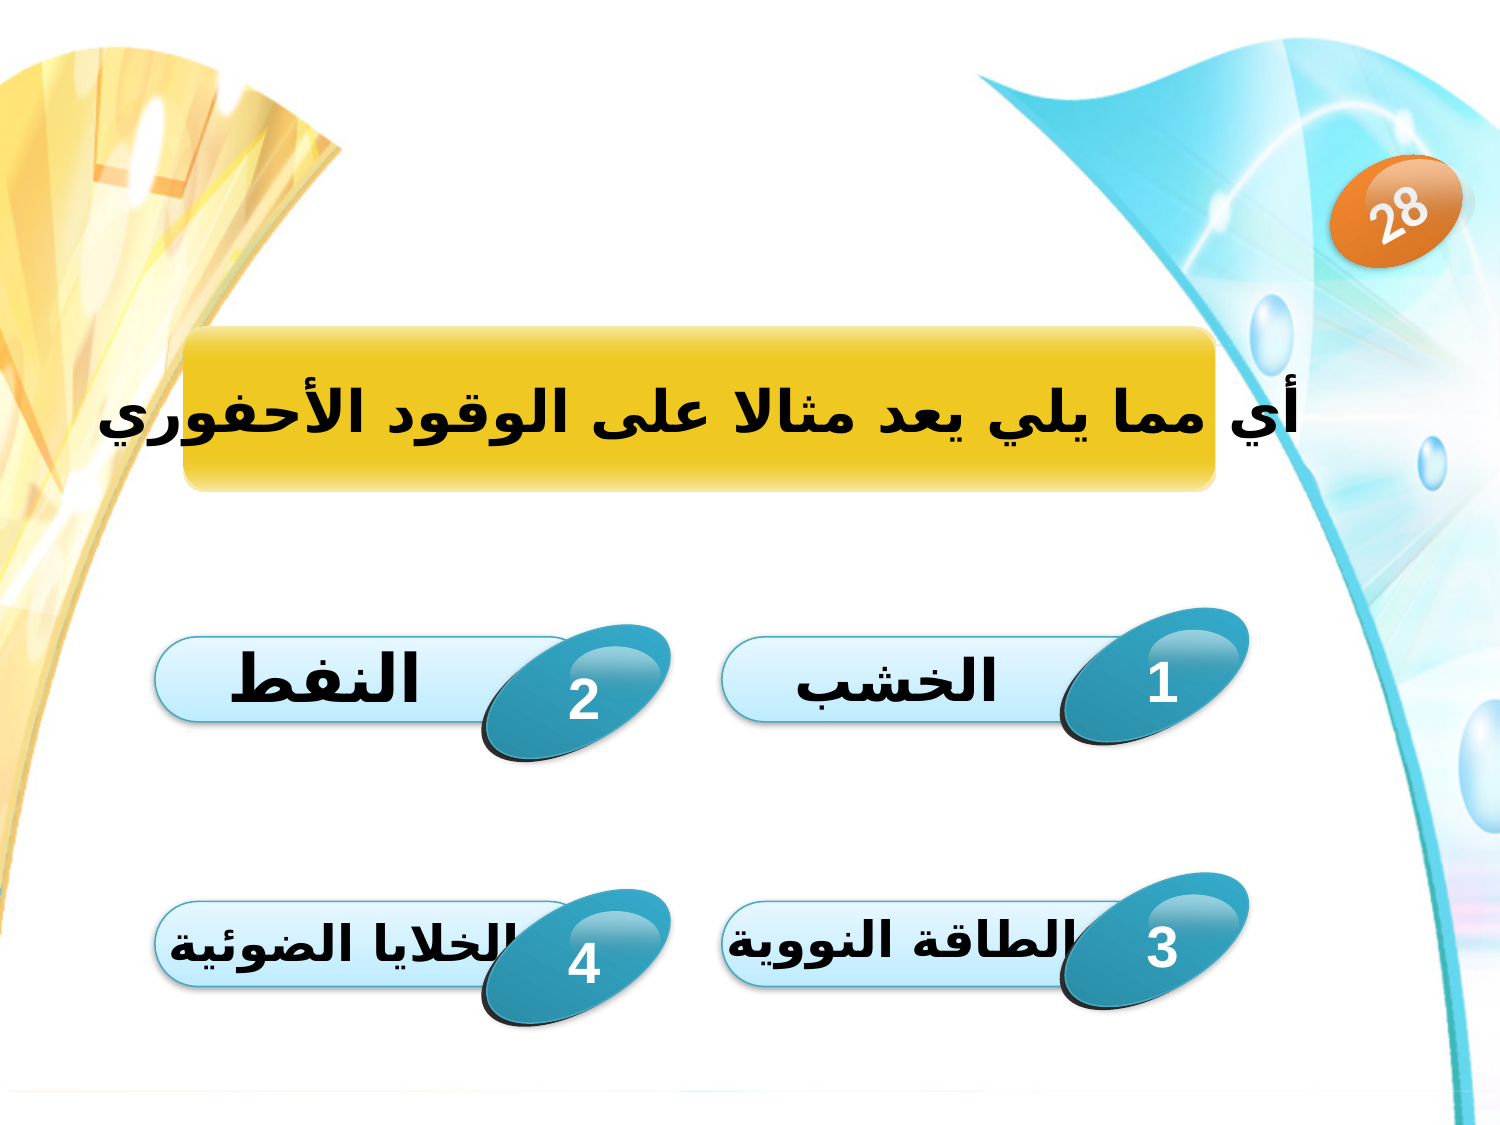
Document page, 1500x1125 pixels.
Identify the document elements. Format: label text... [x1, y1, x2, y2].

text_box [721, 623, 1259, 731]
picture [0, 0, 1500, 1125]
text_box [182, 325, 1216, 492]
text_box 28 [1330, 178, 1418, 268]
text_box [691, 888, 1259, 995]
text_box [154, 628, 680, 747]
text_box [135, 901, 680, 1012]
